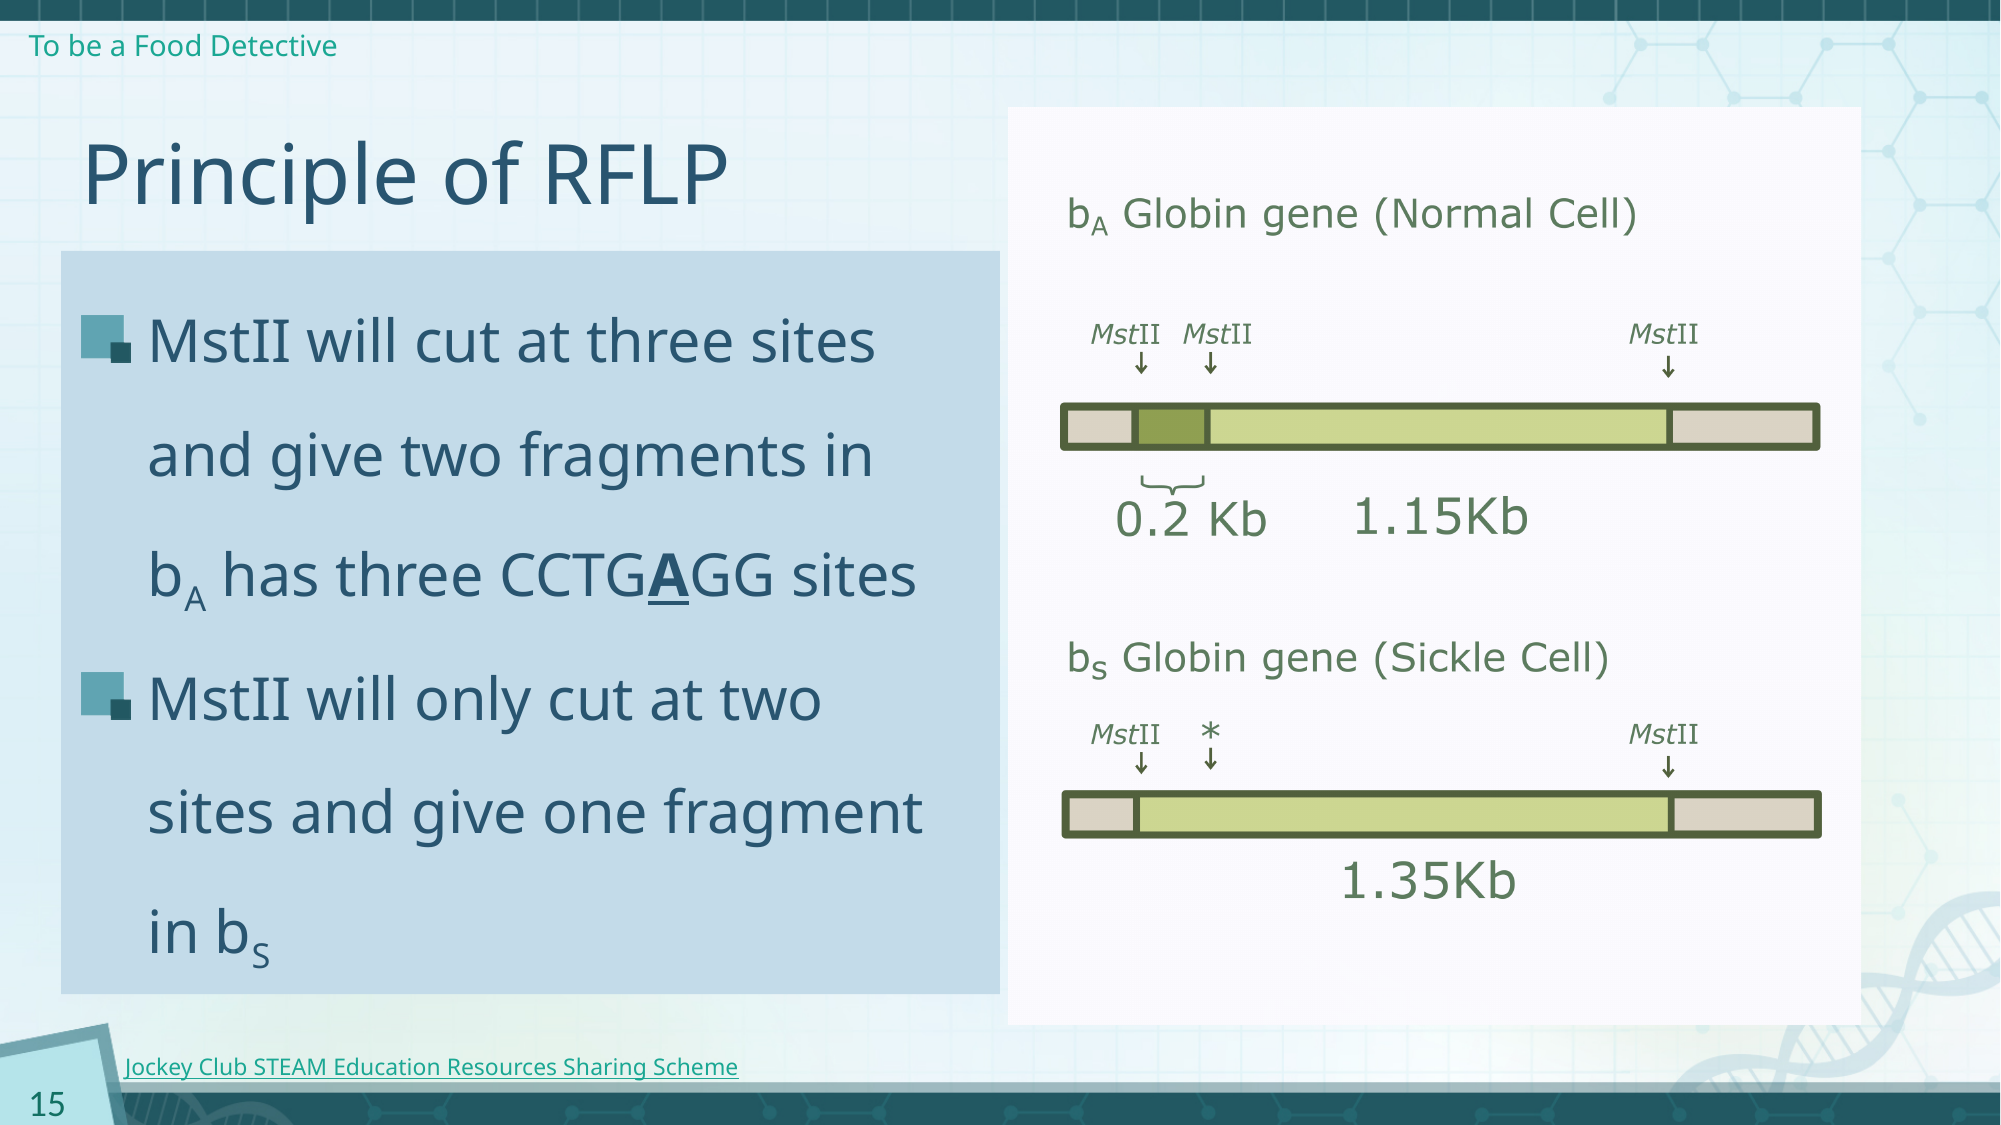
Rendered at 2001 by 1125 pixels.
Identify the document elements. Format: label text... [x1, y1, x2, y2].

list MstII will cut at three sites and give two fragments in bA has three CCTGAGG sites MstII will only cut at two sites and give one fragment in bS [61, 279, 1000, 995]
title Principle of RFLP [61, 63, 1571, 279]
slide_number 15 [0, 1071, 96, 1125]
picture [0, 0, 2001, 1125]
